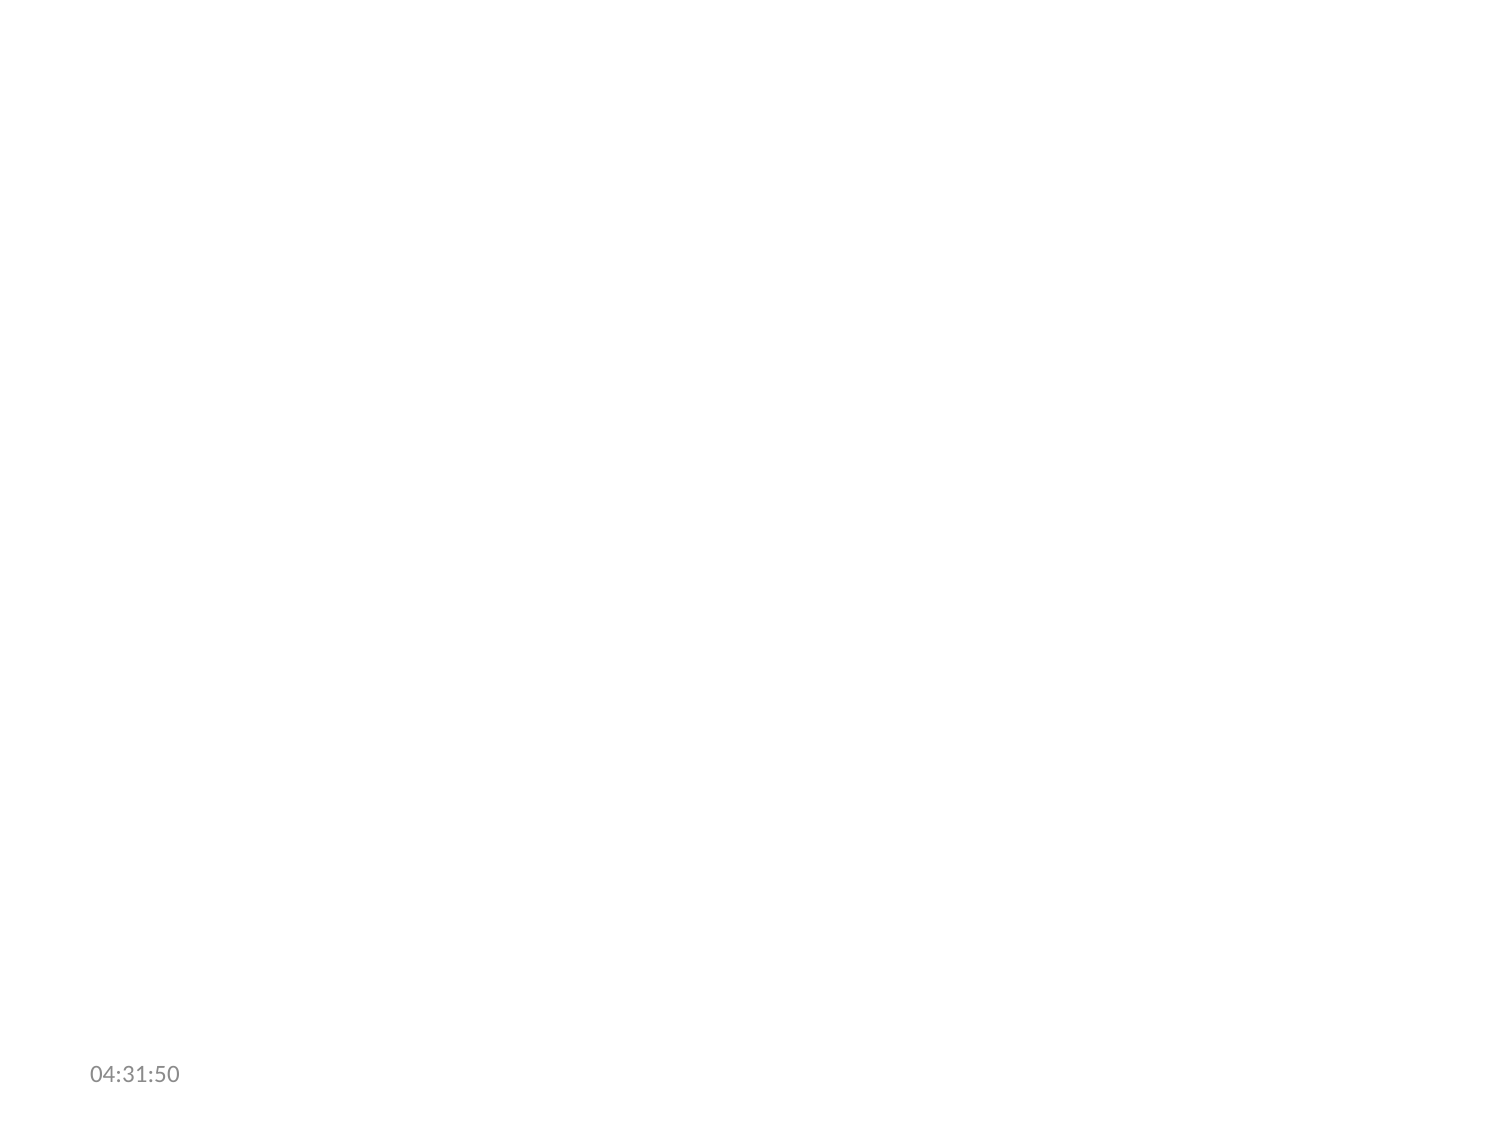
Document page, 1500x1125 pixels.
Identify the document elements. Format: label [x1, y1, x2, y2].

slide_number [75, 1042, 425, 1103]
